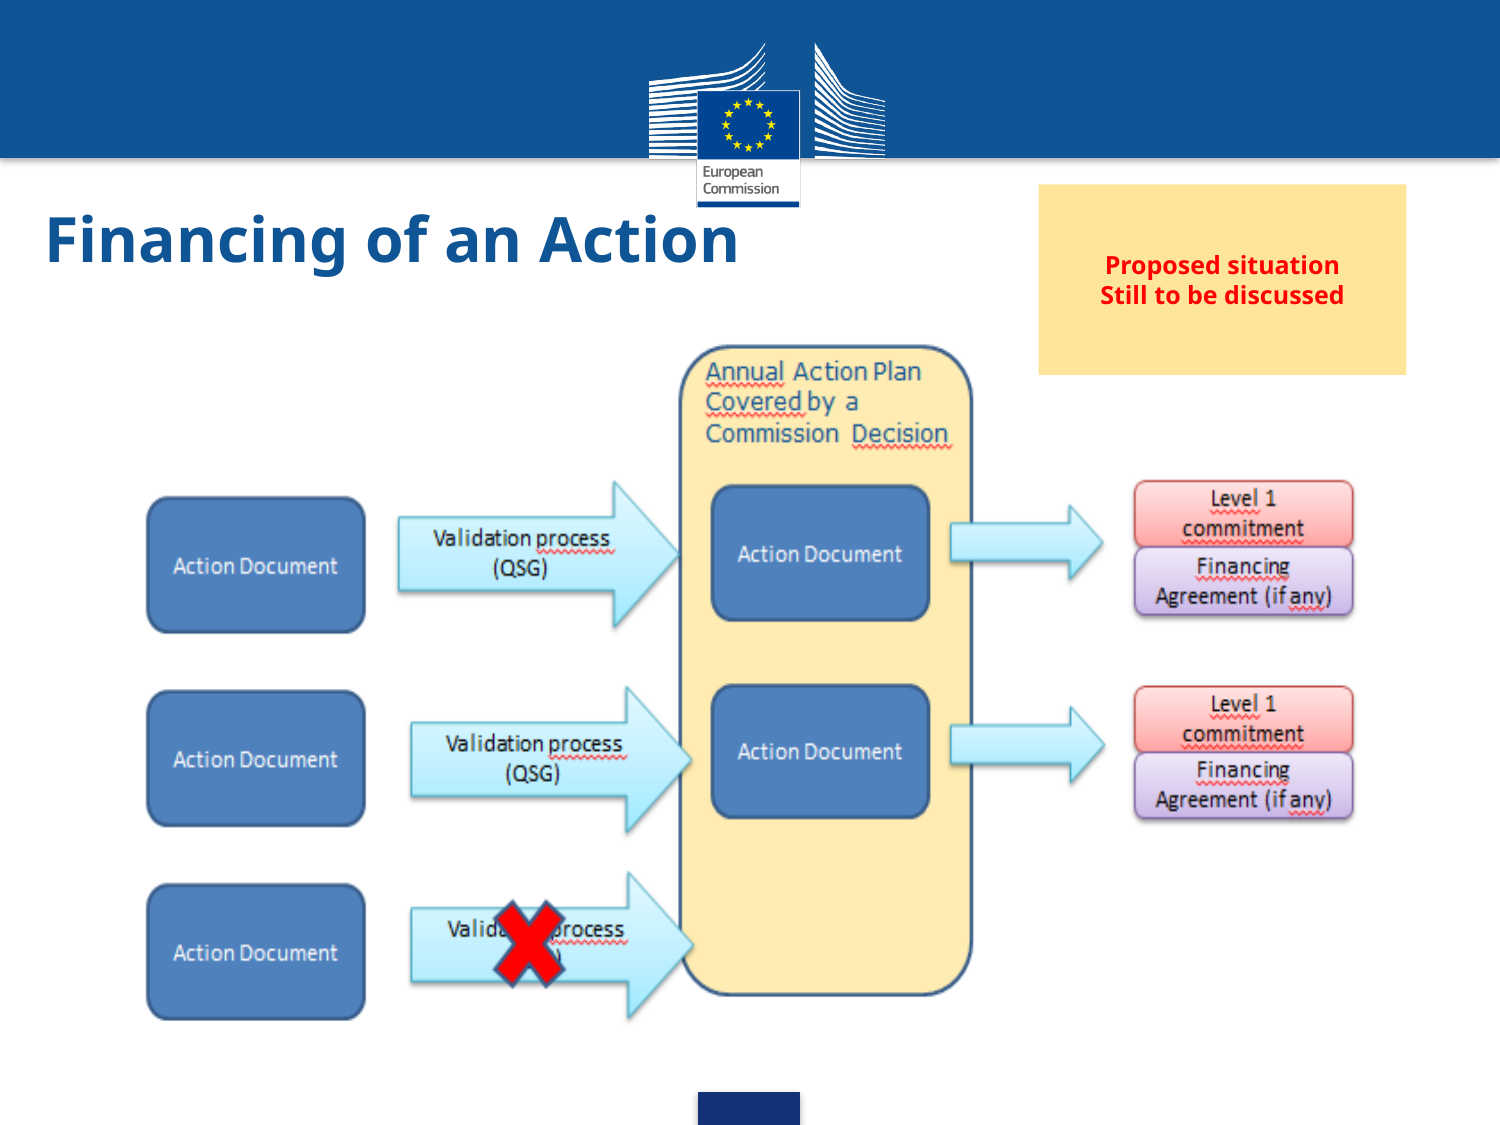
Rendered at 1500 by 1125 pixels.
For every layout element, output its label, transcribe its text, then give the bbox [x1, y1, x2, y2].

title Financing of an Action [0, 160, 1321, 315]
picture [649, 42, 885, 160]
list Proposed situation Still to be discussed [1038, 184, 1407, 375]
picture [100, 330, 1389, 1036]
